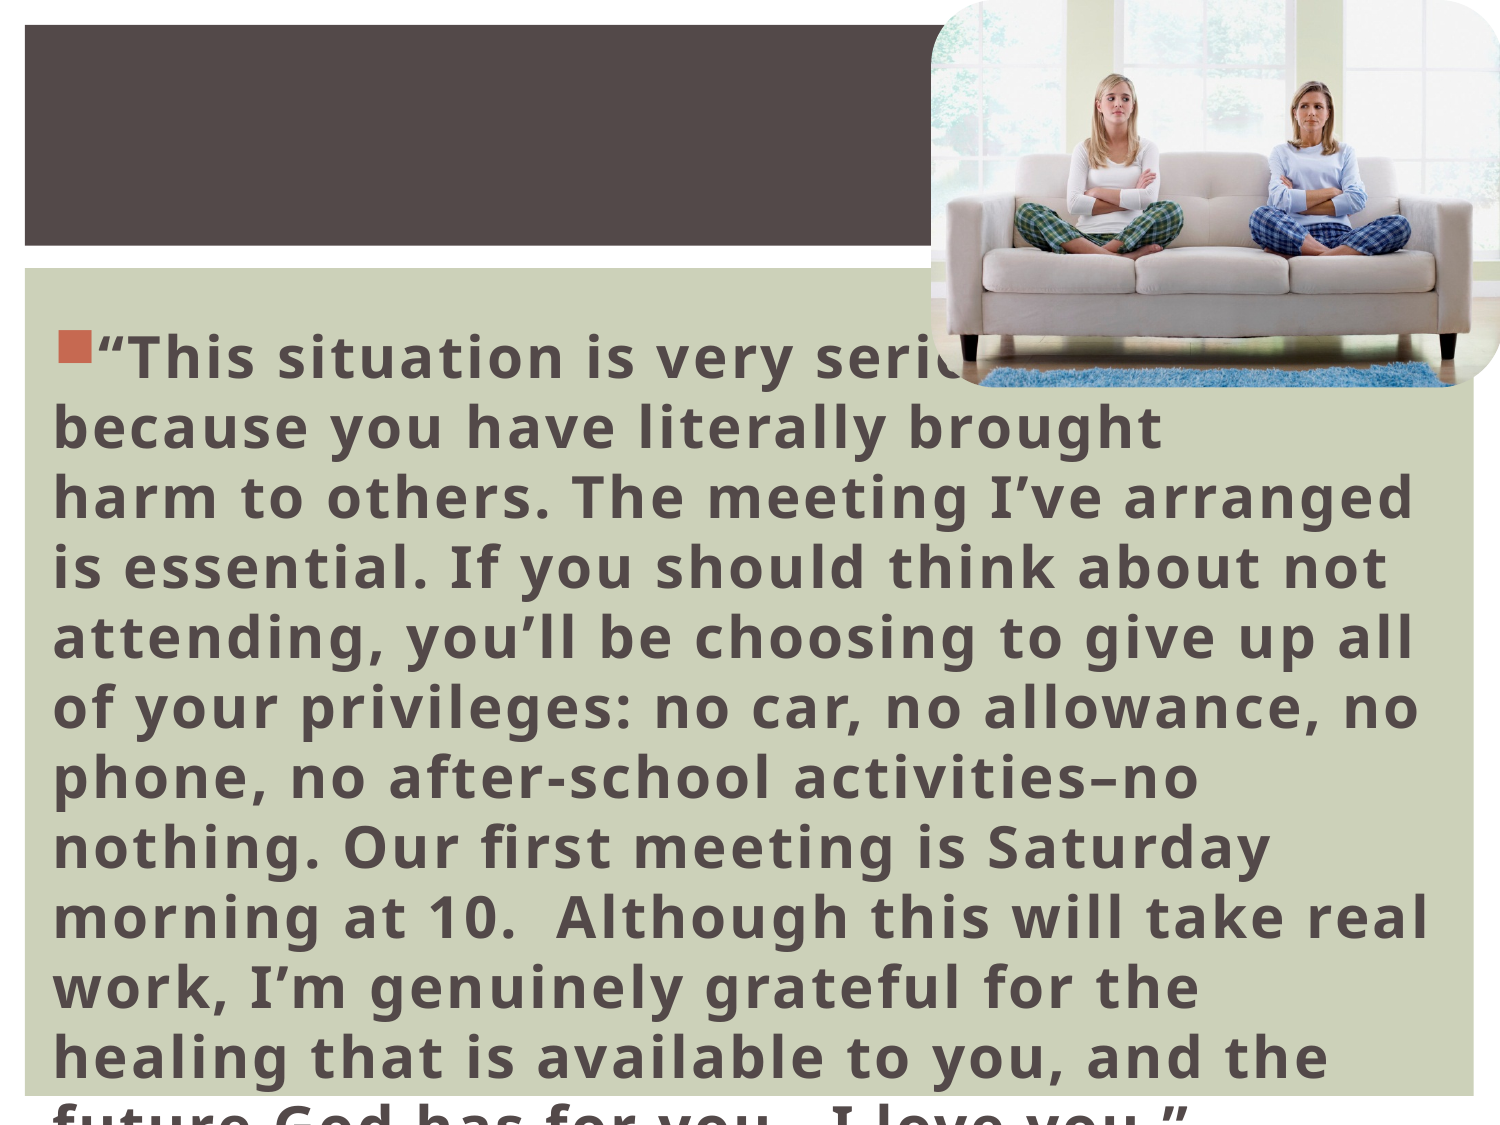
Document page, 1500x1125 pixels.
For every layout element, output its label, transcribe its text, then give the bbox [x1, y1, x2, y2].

picture [930, 0, 1500, 388]
list “This situation is very serious because you have literally brought harm to others. The meeting I’ve arranged is essential. If you should think about not attending, you’ll be choosing to give up all of your privileges: no car, no allowance, no phone, no after-school activities–no nothing. Our first meeting is Saturday morning at 10. Although this will take real work, I’m genuinely grateful for the healing that is available to you, and the future God has for you. I love you.” [37, 312, 1475, 1043]
